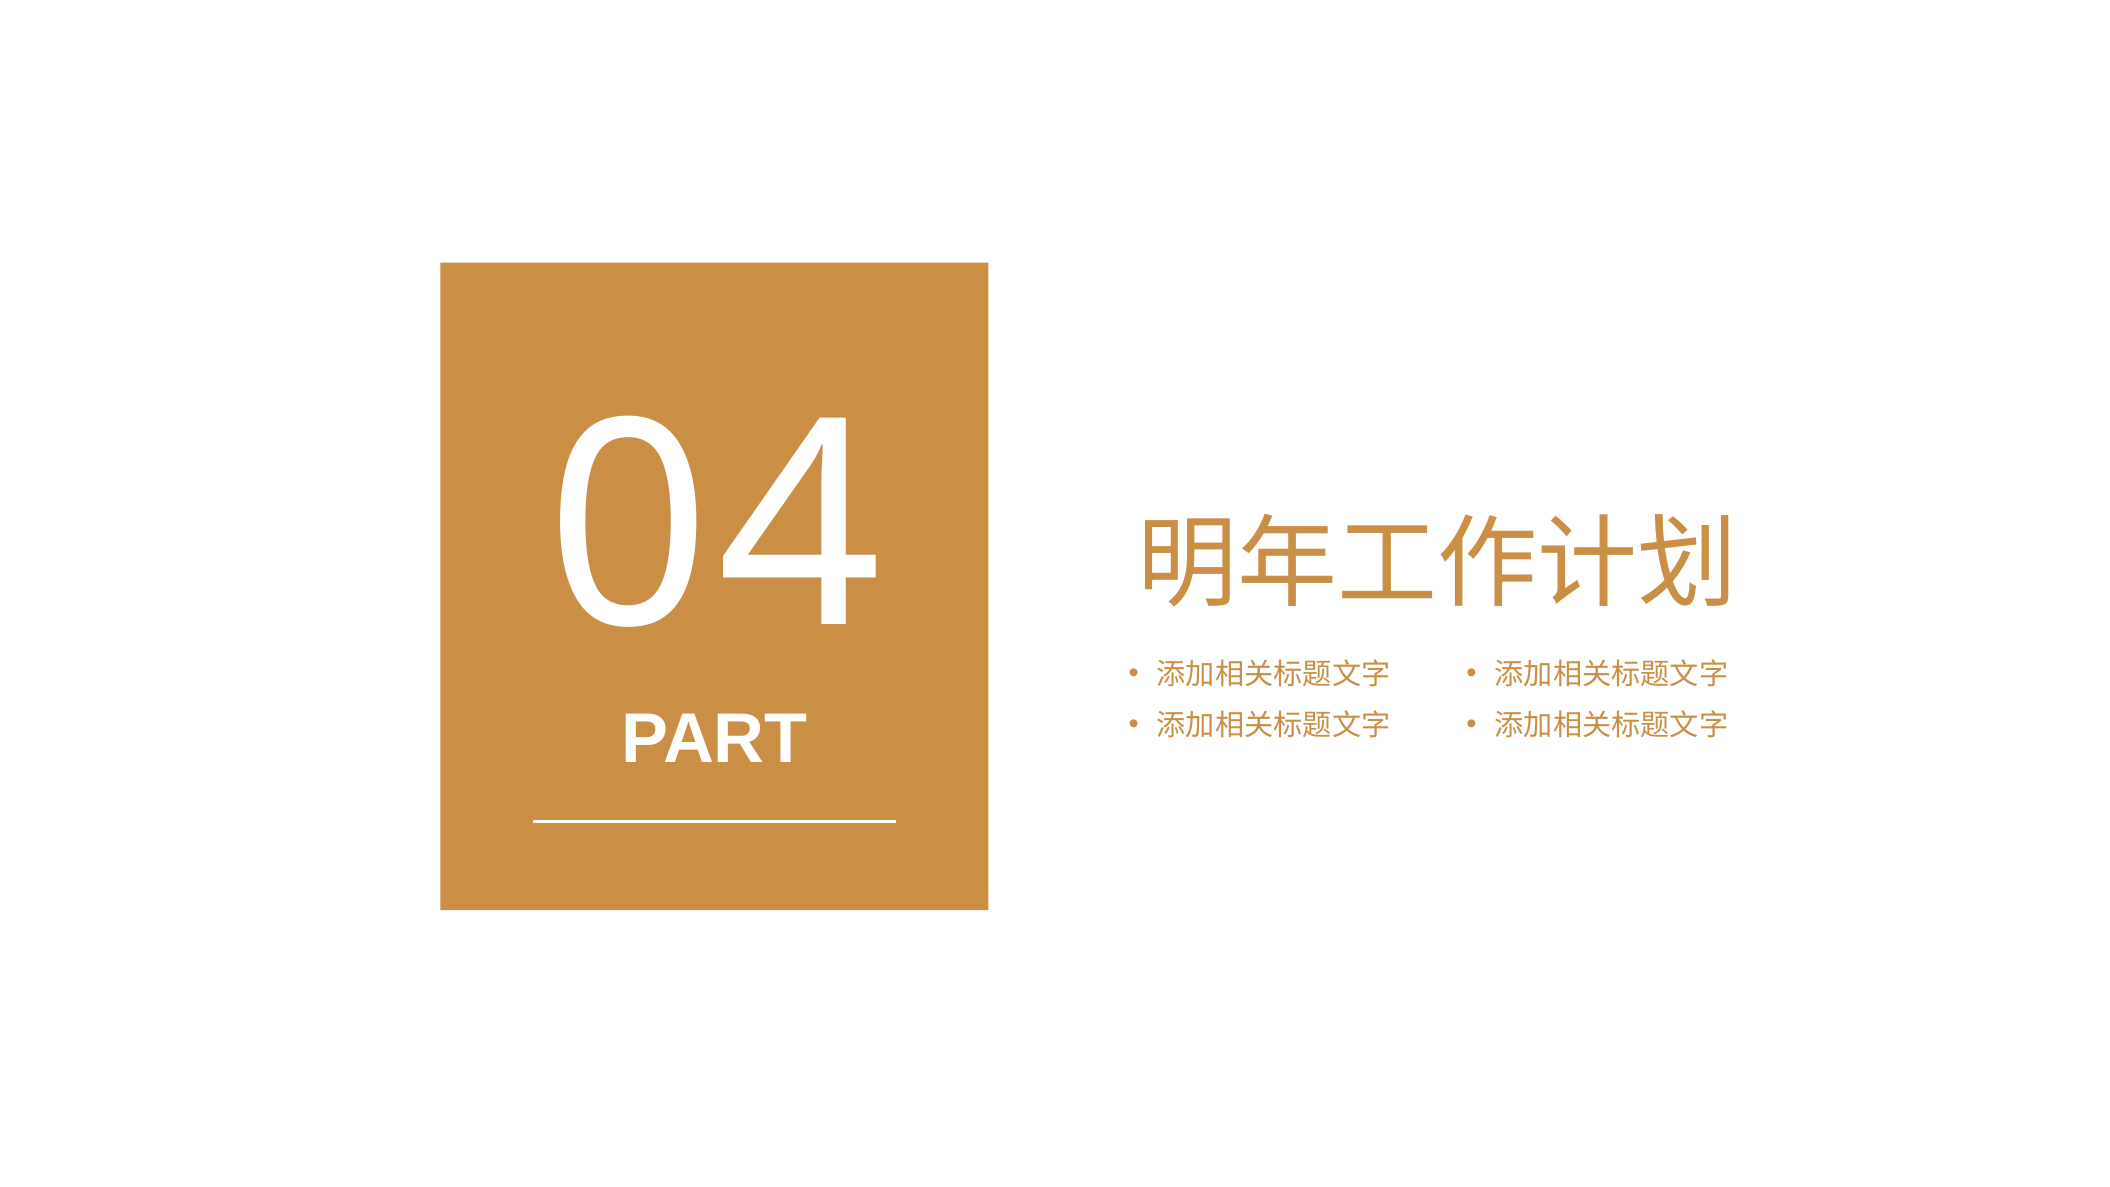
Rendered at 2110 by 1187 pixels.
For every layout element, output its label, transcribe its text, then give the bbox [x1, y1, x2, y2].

text_box 明年工作计划 [1137, 498, 1847, 619]
text_box 添加相关标题文字 [1466, 705, 1768, 741]
text_box [439, 261, 989, 911]
text_box 添加相关标题文字 [1128, 705, 1430, 741]
text_box 添加相关标题文字 [1128, 654, 1430, 690]
text_box 添加相关标题文字 [1466, 654, 1768, 690]
text_box PART [513, 692, 916, 777]
text_box 04 [522, 330, 907, 690]
